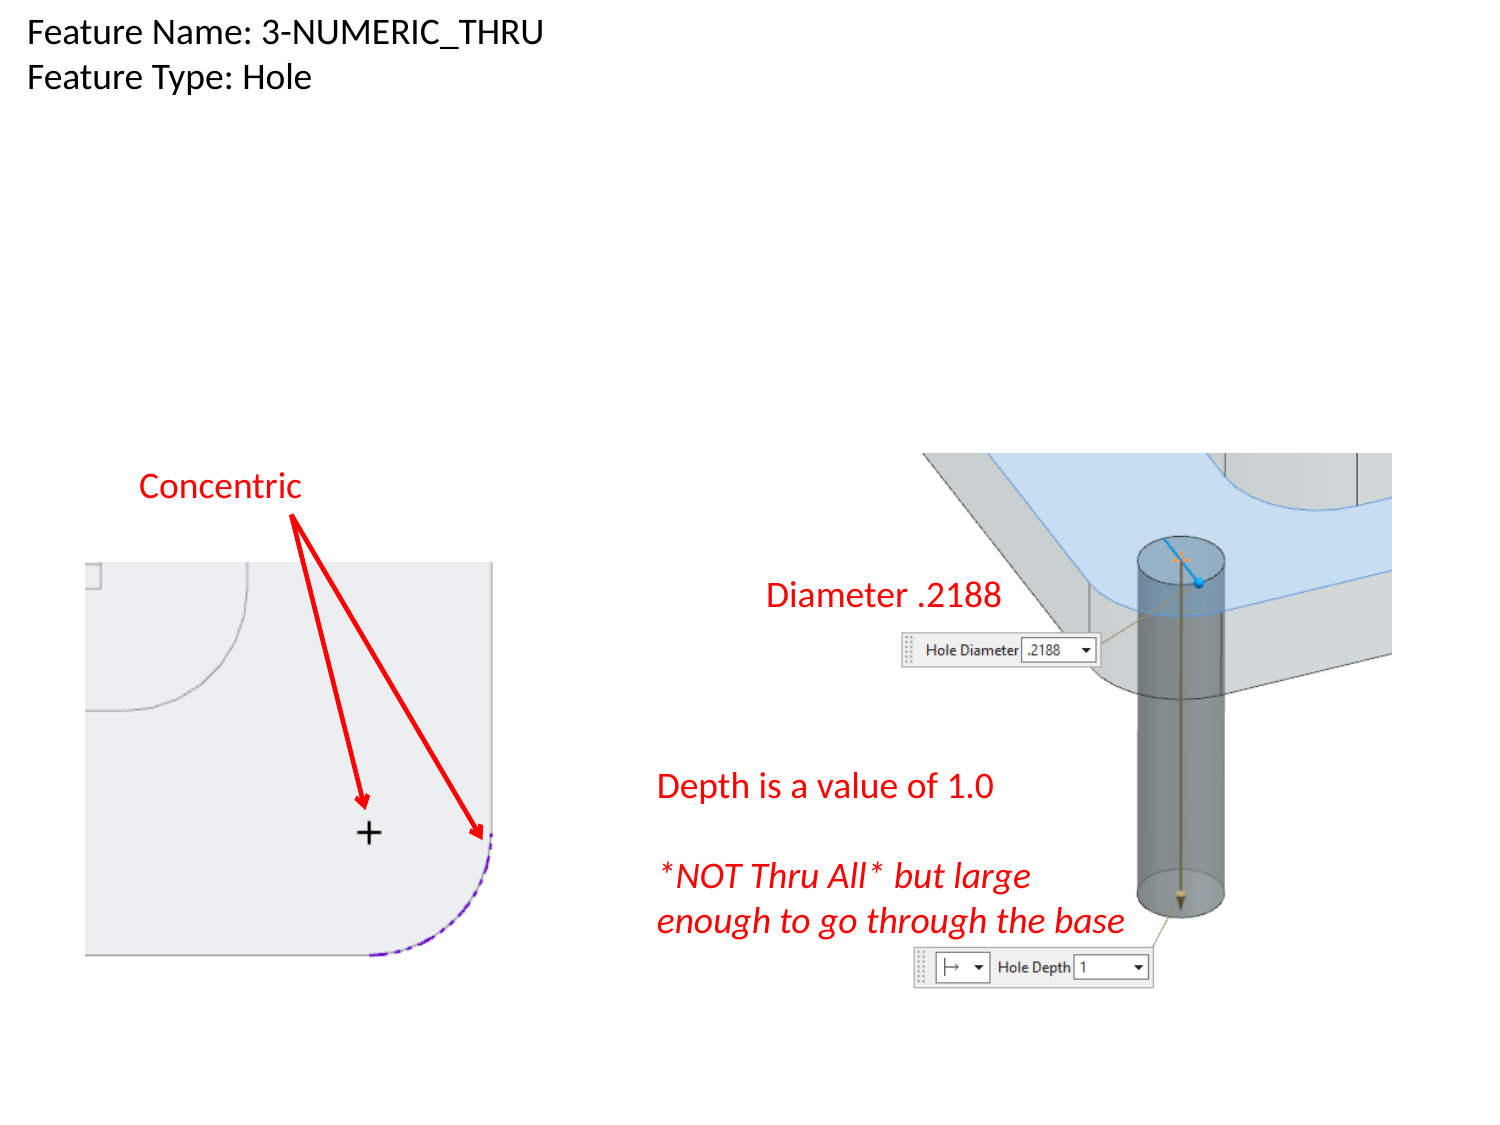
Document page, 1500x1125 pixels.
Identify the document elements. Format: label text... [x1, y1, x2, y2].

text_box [291, 514, 483, 841]
text_box Depth is a value of 1.0 *NOT Thru All* but large enough to go through the base [642, 753, 821, 949]
picture [821, 453, 1392, 1036]
text_box Feature Name: 3-NUMERIC_THRU Feature Type: Hole [12, 0, 560, 105]
picture [85, 562, 604, 1044]
text_box Concentric [124, 453, 318, 514]
text_box Diameter .2188 [751, 562, 821, 623]
